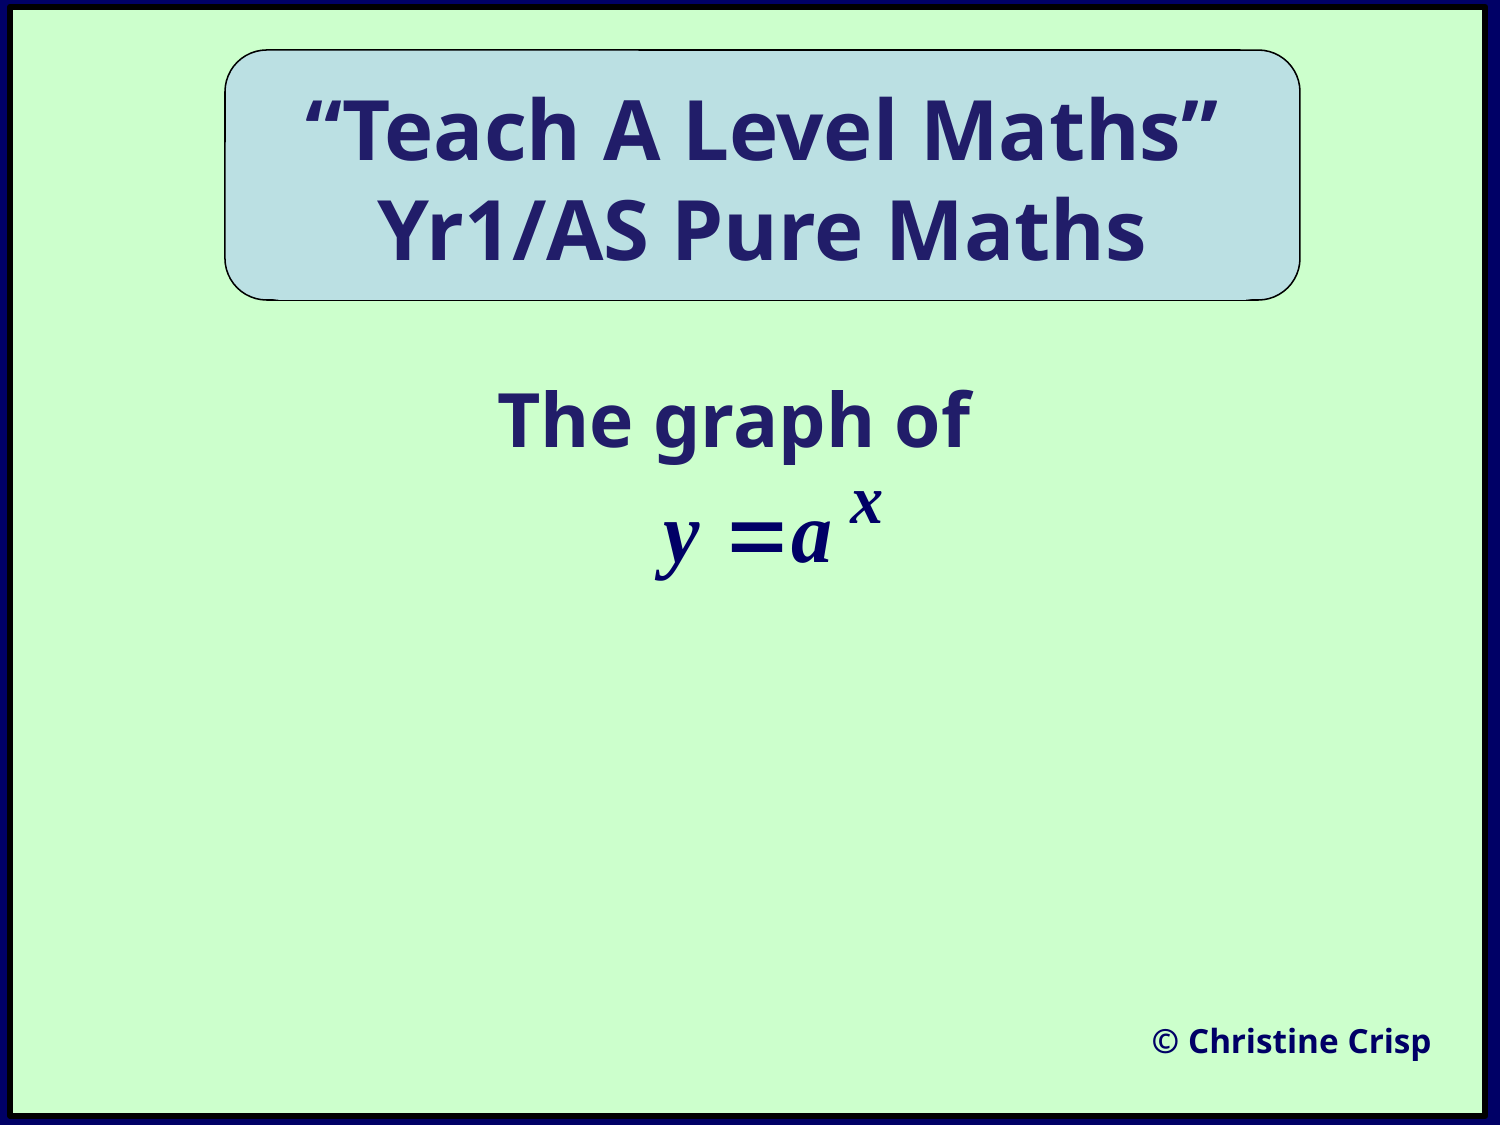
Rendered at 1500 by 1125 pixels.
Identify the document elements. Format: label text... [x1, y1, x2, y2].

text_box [224, 49, 1301, 301]
text_box © Christine Crisp [1136, 1012, 1447, 1068]
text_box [299, 374, 1188, 613]
